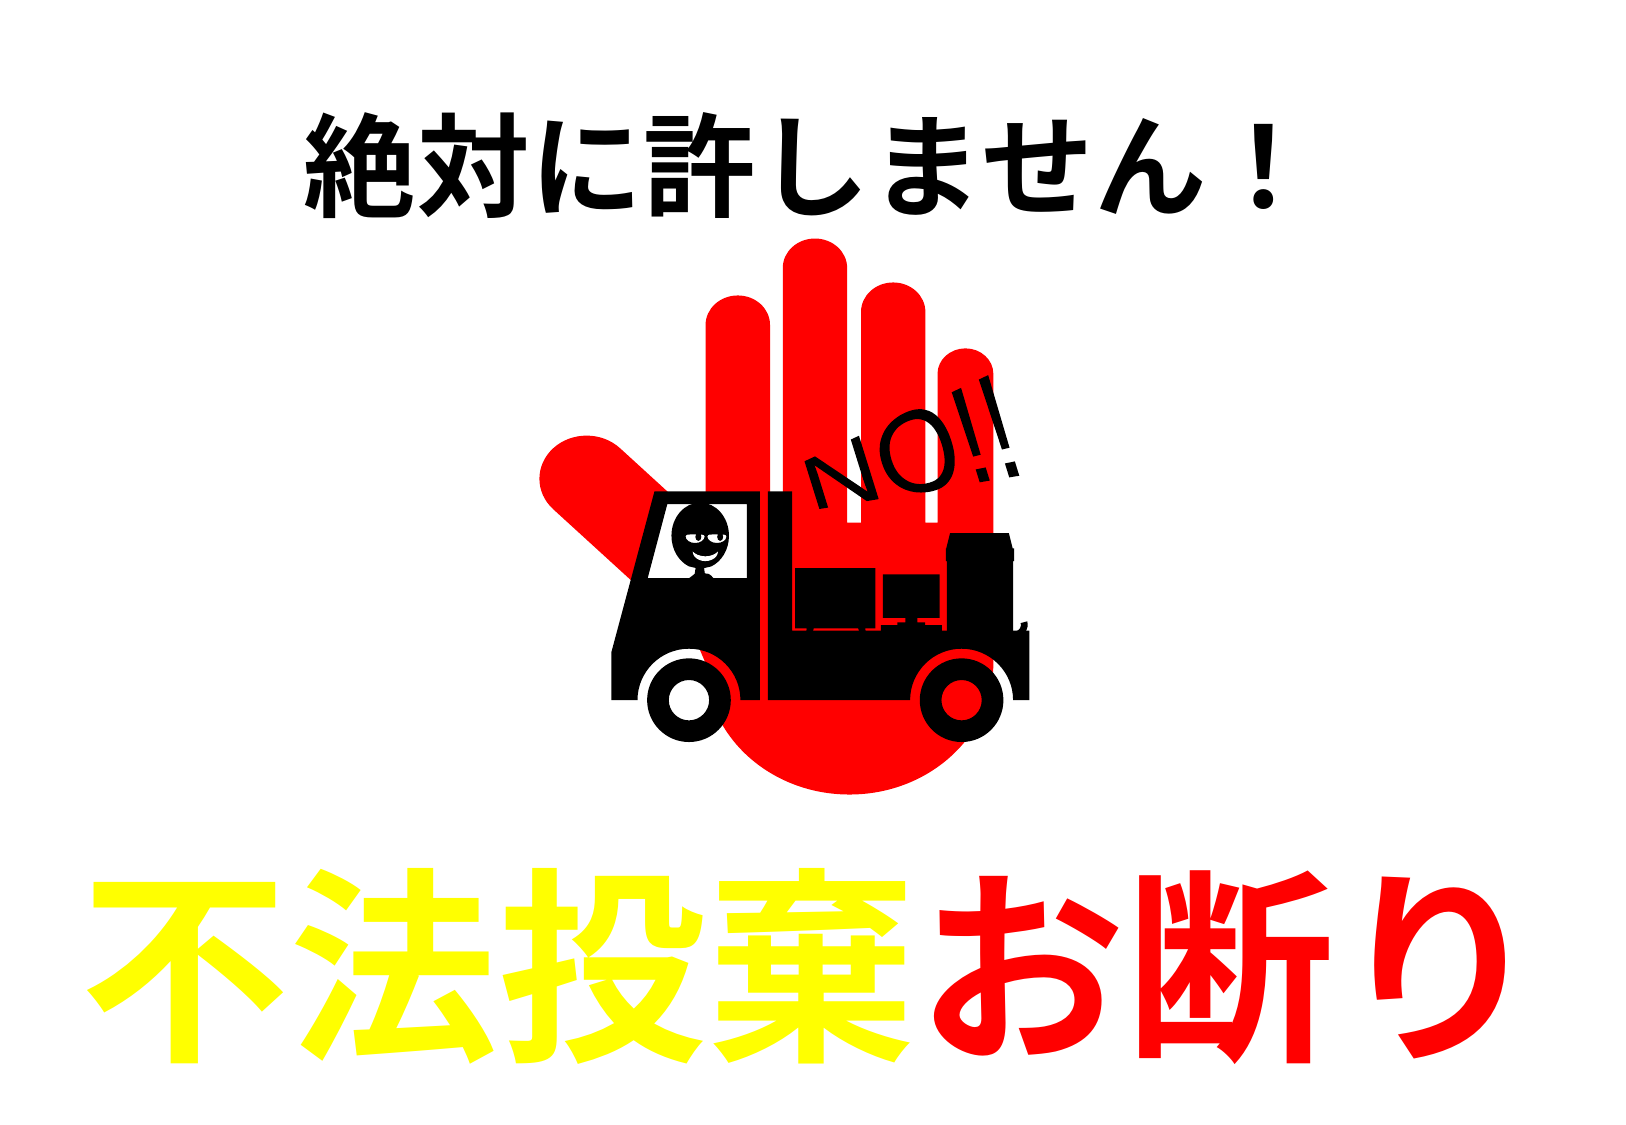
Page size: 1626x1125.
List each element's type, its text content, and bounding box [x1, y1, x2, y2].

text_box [539, 238, 1030, 795]
text_box 絶対に許しません！ [0, 88, 1625, 239]
text_box 不法投棄お断り [0, 829, 1625, 1095]
